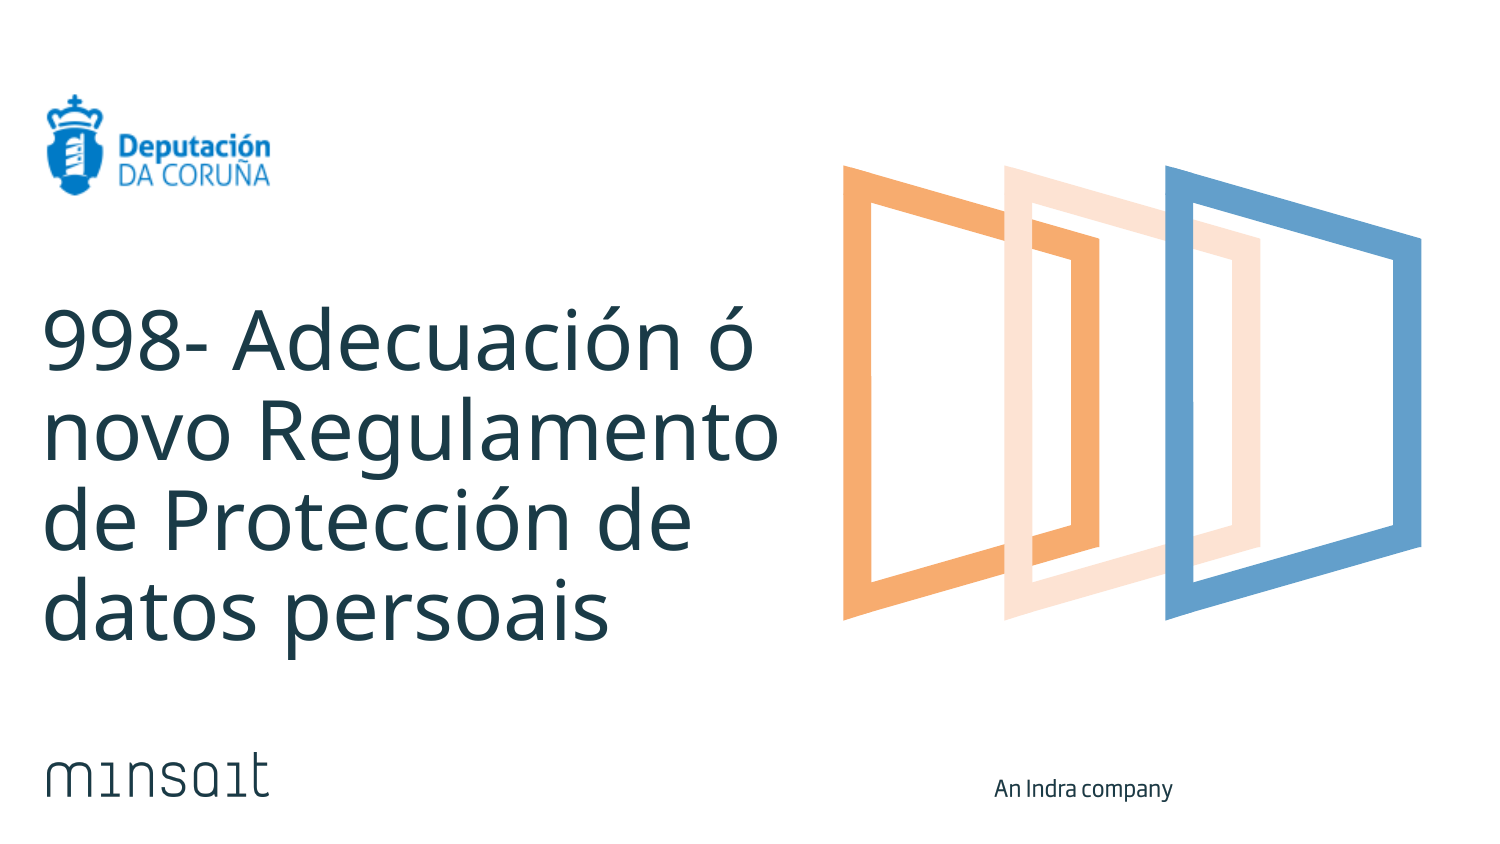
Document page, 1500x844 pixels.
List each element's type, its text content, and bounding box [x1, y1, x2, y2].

title 998- Adecuación ó novo Regulamento de Protección de datos persoais [41, 298, 818, 502]
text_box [842, 165, 1003, 621]
picture [47, 752, 269, 797]
picture [994, 779, 1173, 802]
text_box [1164, 165, 1422, 621]
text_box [1003, 165, 1164, 621]
picture [5, 71, 314, 202]
